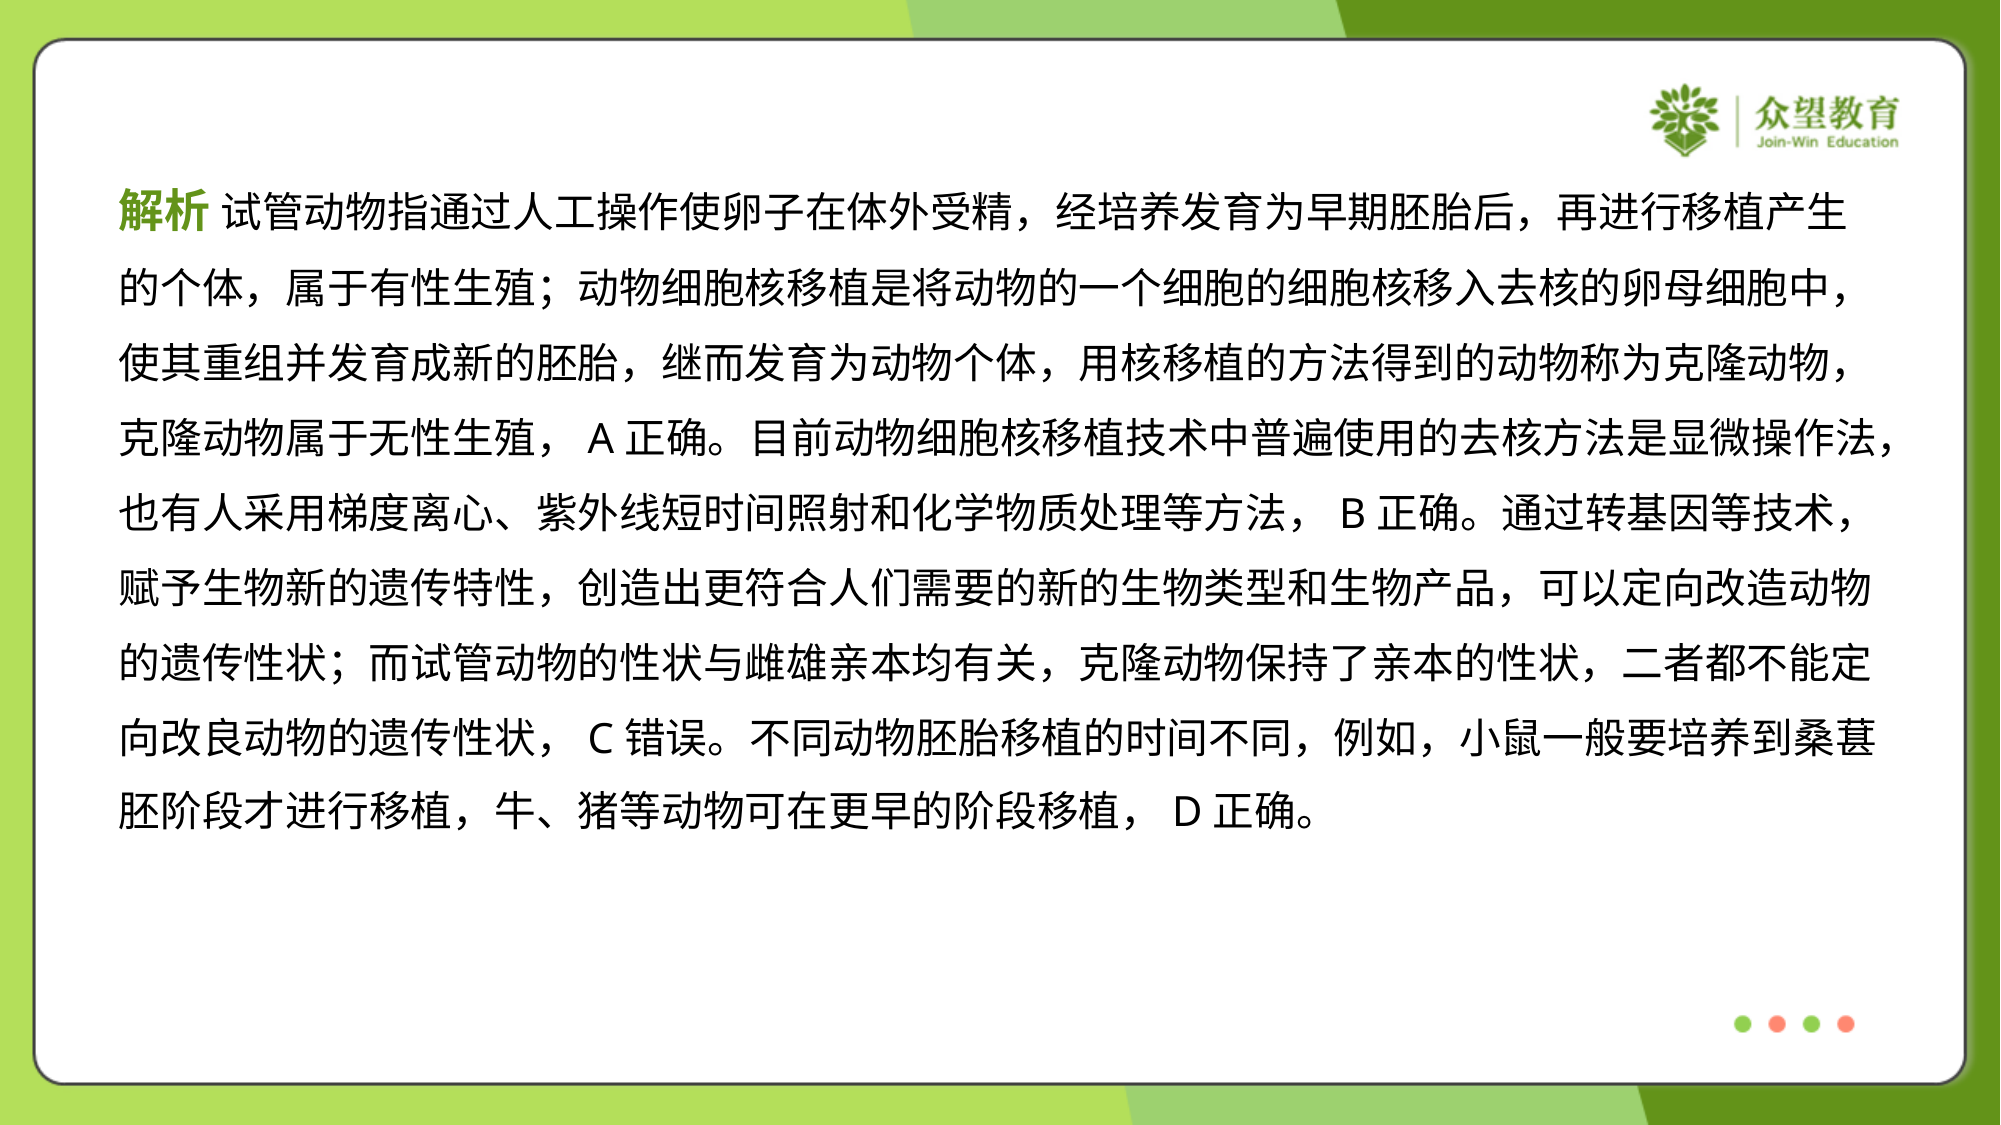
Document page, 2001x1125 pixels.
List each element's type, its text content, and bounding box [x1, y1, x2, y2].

picture [0, 0, 2000, 1125]
text_box 解析 试管动物指通过人工操作使卵子在体外受精，经培养发育为早期胚胎后，再进行移植产生 的个体，属于有性生殖；动物细胞核移植是将动物的一个细胞的细胞核移入去核的卵母细胞中， 使其重组并发育成新的胚胎，继而发育为动物个体，用核移植的方法得到的动物称为克隆动物， 克隆动物属于无性生殖，A正确。目前动物细胞核移植技术中普遍使用的去核方法是显微操作法， 也有人采用梯度离心、紫外线短时间照射和化学物质处理等方法，B正确。通过转基因等技术， 赋予生物新的遗传特性，创造出更符合人们需要的新的生物类型和生物产品，可以定向改造动物 的遗传性状；而试管动物的性状与雌雄亲本均有关，克隆动物保持了亲本的性状，二者都不能定 向改良动物的遗传性状，C错误。不同动物胚胎移植的时间不同，例如，小鼠一般要培养到桑葚 胚阶段才进行移植，牛、猪等动物可在更早的阶段移植，D正确。 [118, 159, 1883, 827]
